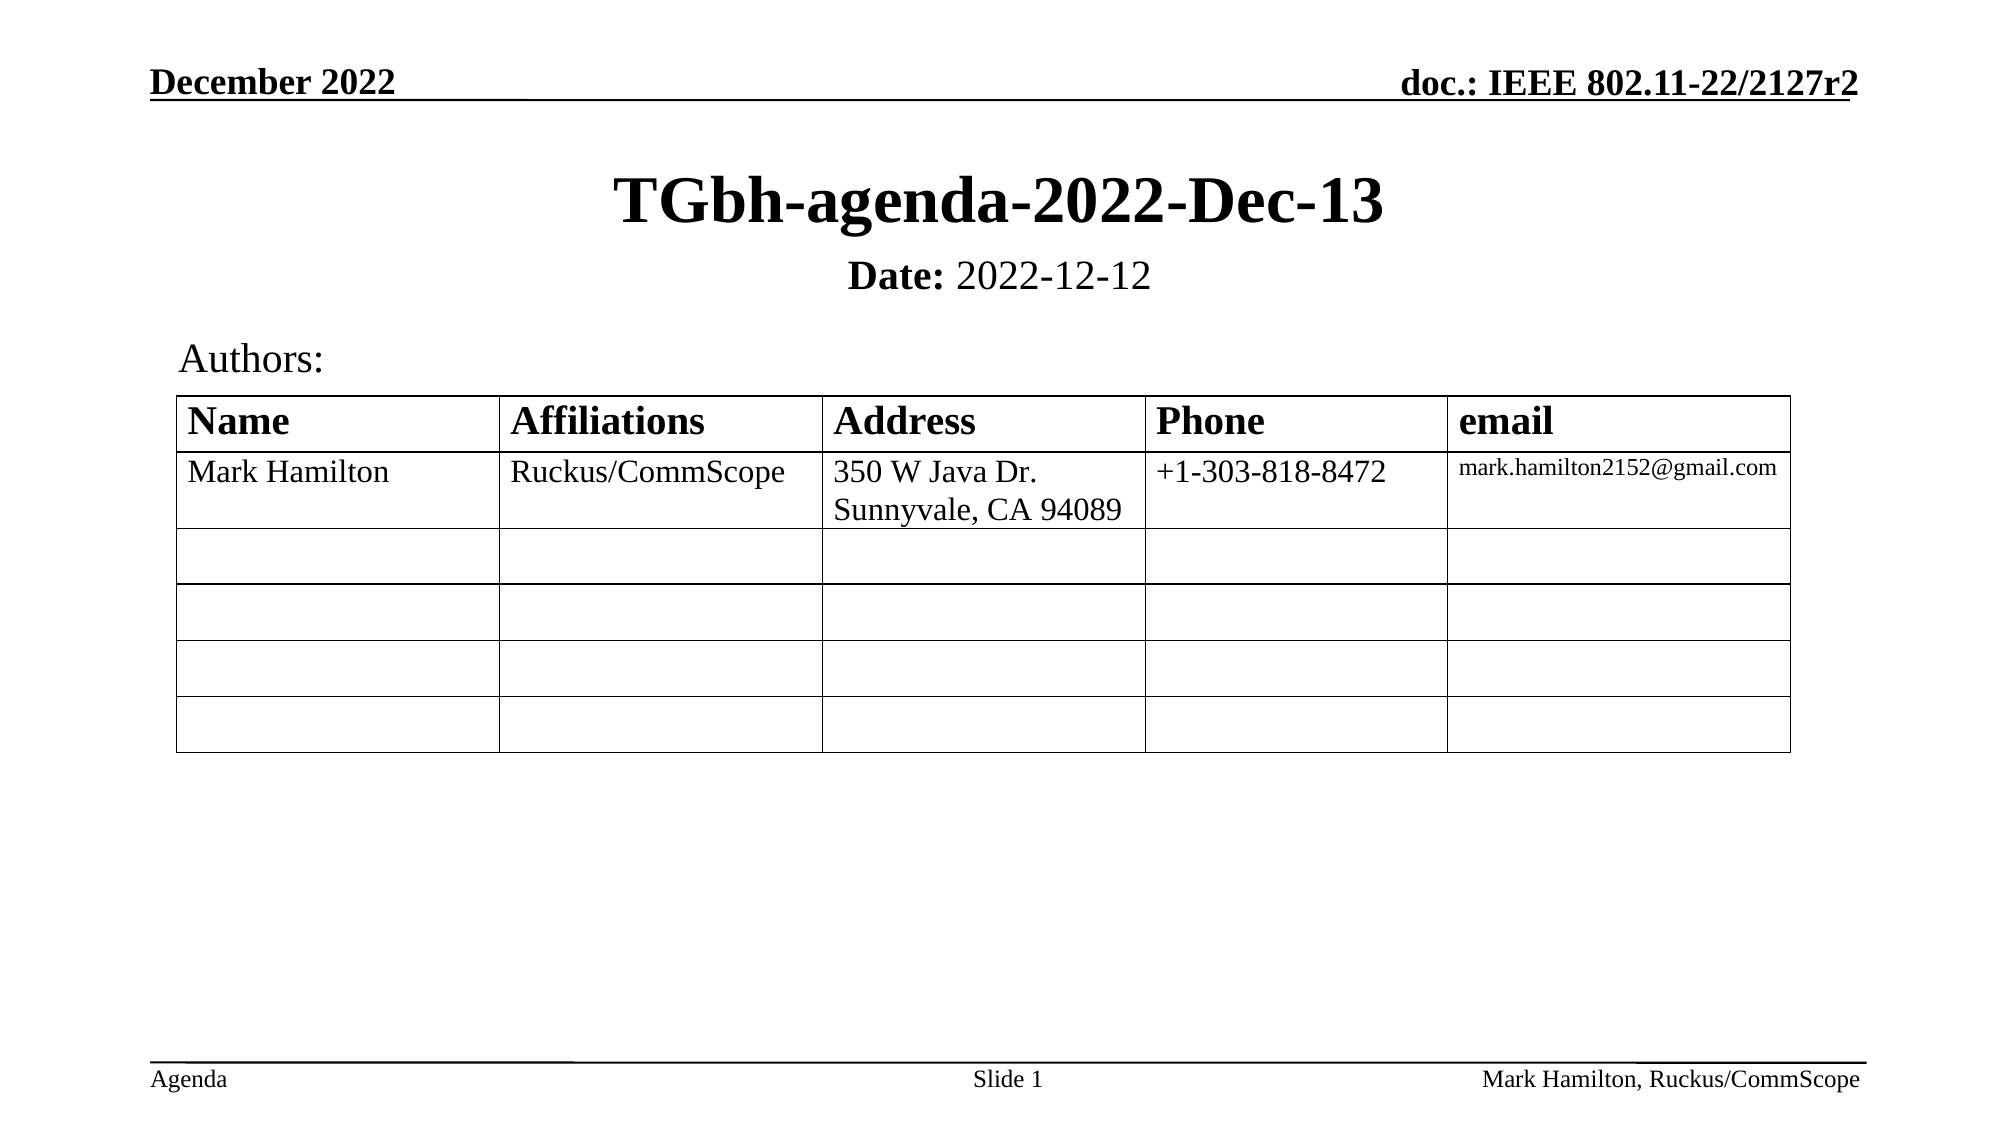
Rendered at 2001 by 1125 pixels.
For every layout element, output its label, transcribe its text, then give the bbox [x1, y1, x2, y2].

title TGbh-agenda-2022-Dec-13 [149, 151, 1851, 241]
slide_number Slide 1 [950, 1061, 1067, 1123]
text_box Authors: [162, 323, 401, 387]
subtitle Date: 2022-12-12 [299, 239, 1701, 319]
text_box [161, 395, 1842, 804]
